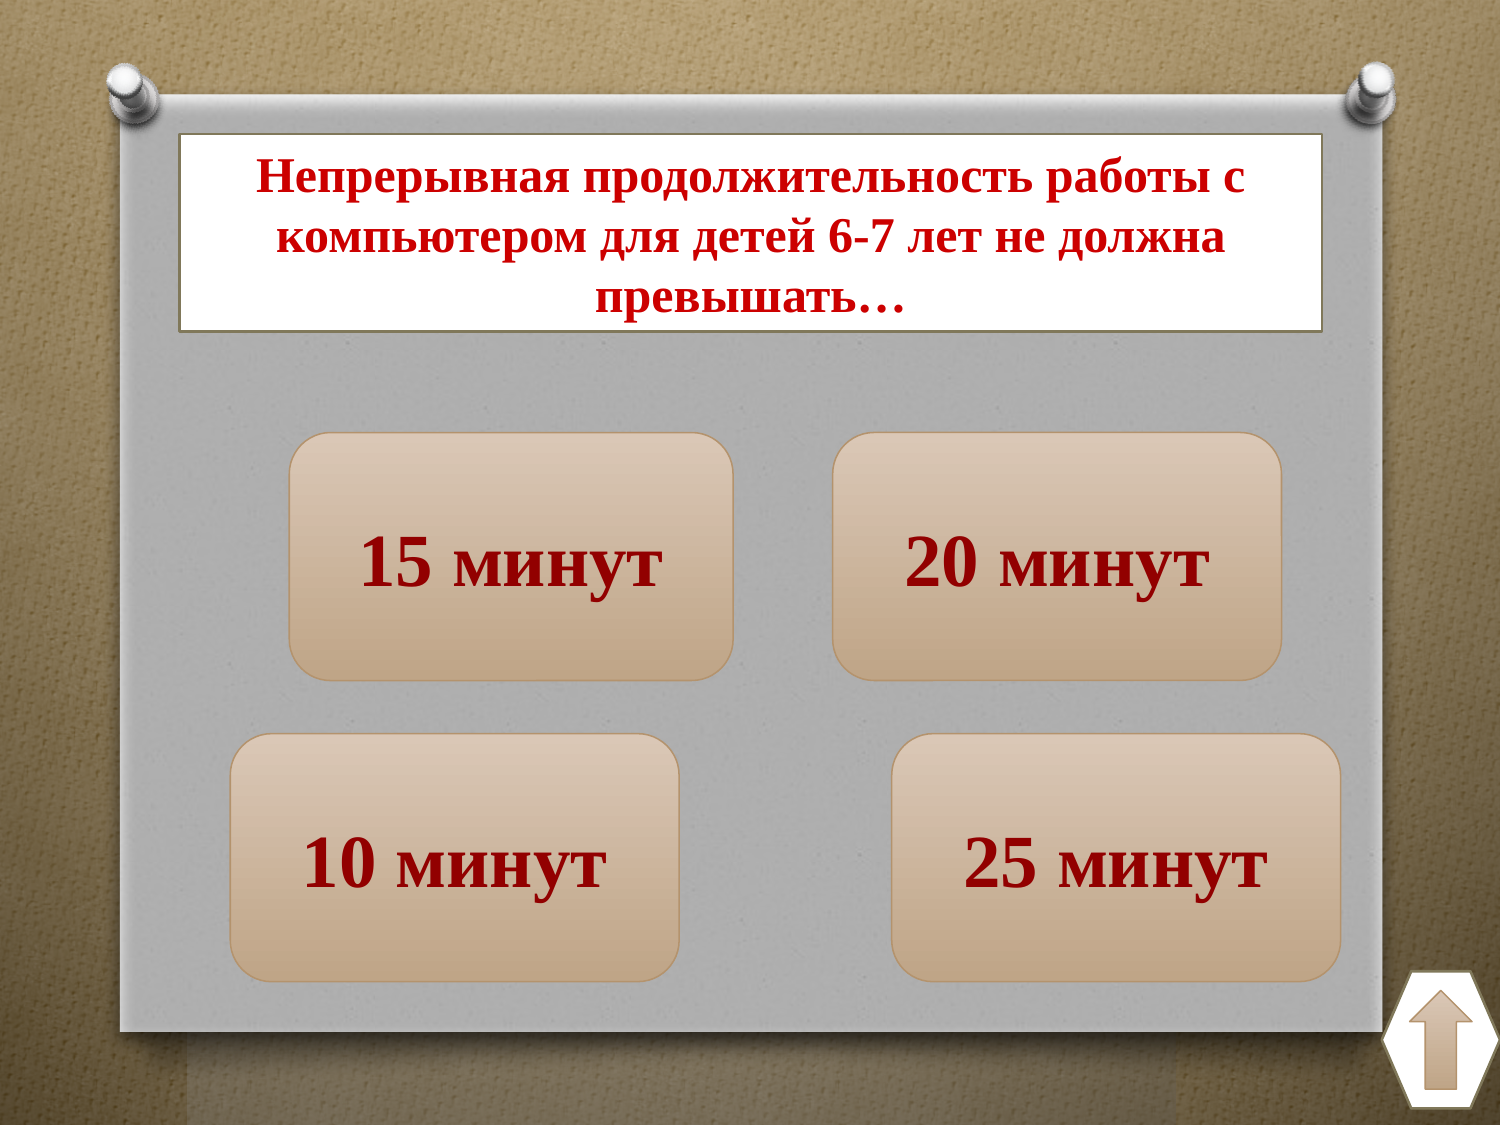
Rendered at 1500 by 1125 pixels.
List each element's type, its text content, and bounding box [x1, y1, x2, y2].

picture [1317, 35, 1439, 156]
picture [75, 29, 198, 153]
text_box [1380, 969, 1500, 1110]
text_box 20 минут [831, 431, 1283, 682]
text_box 15 минут [288, 431, 734, 682]
text_box [1408, 989, 1473, 1090]
text_box 10 минут [229, 732, 680, 983]
title Непрерывная продолжительность работы с компьютером для детей 6-7 лет не должна превышать… [178, 133, 1323, 333]
text_box 25 минут [890, 732, 1342, 983]
